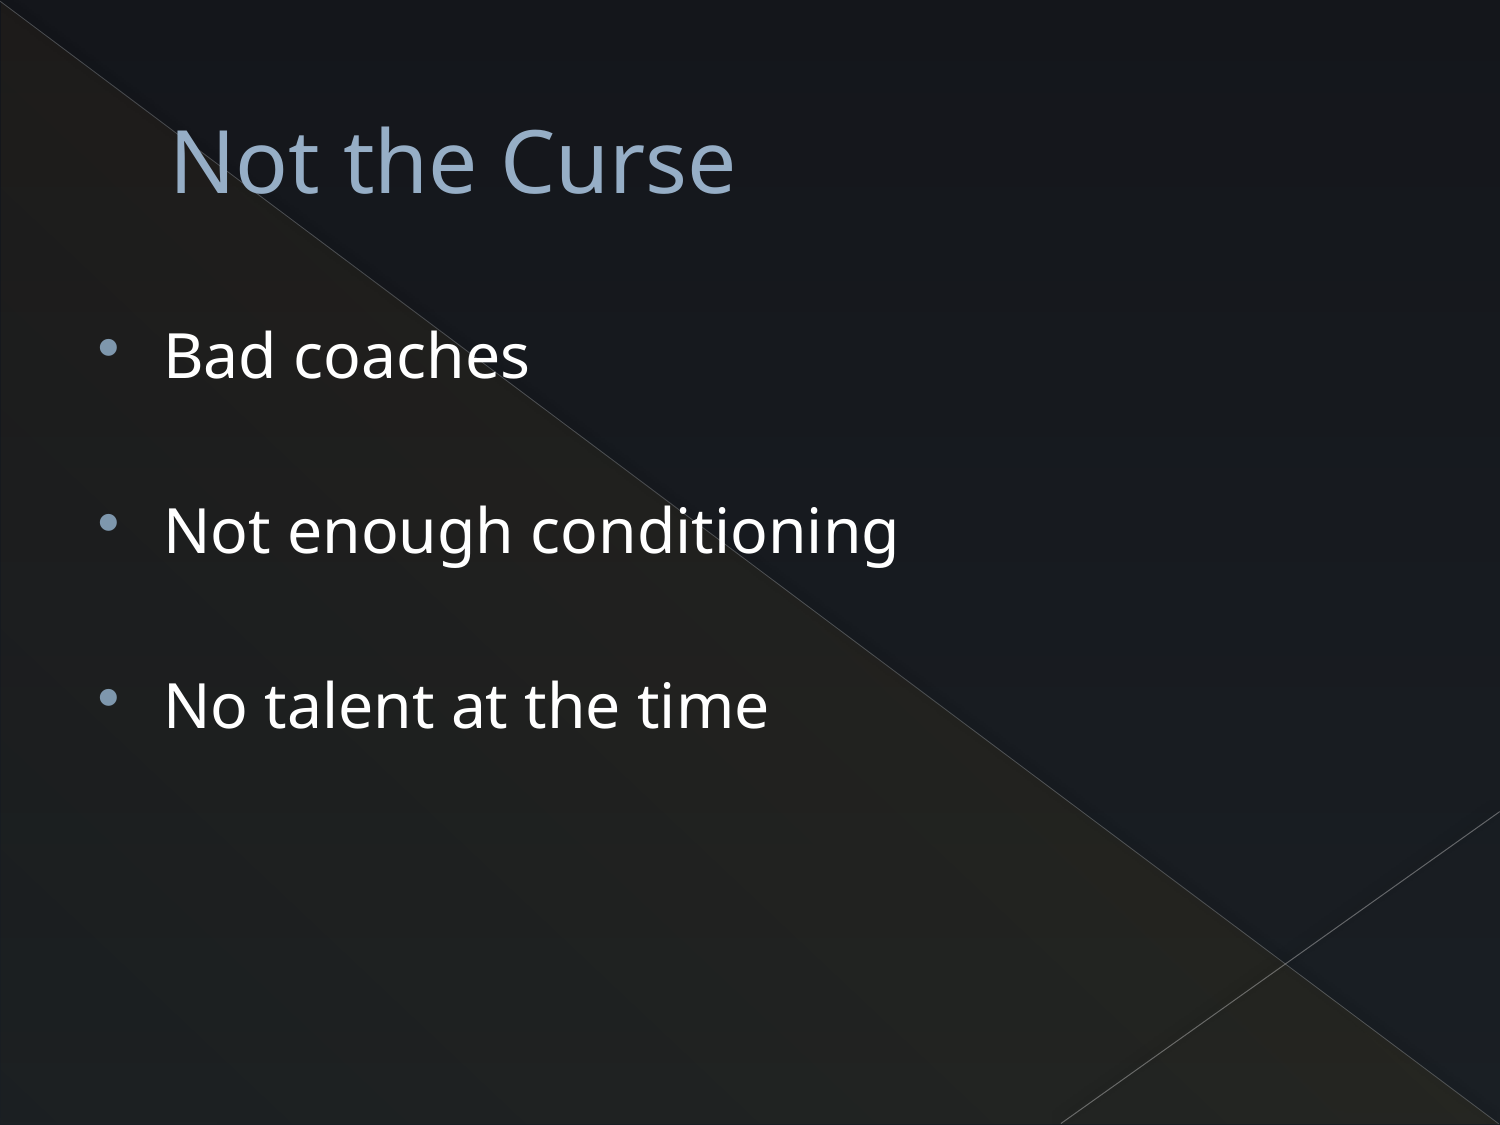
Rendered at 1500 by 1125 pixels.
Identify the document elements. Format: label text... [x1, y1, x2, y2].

title Not the Curse [75, 43, 1425, 274]
list Bad coaches Not enough conditioning No talent at the time [75, 308, 1425, 1059]
